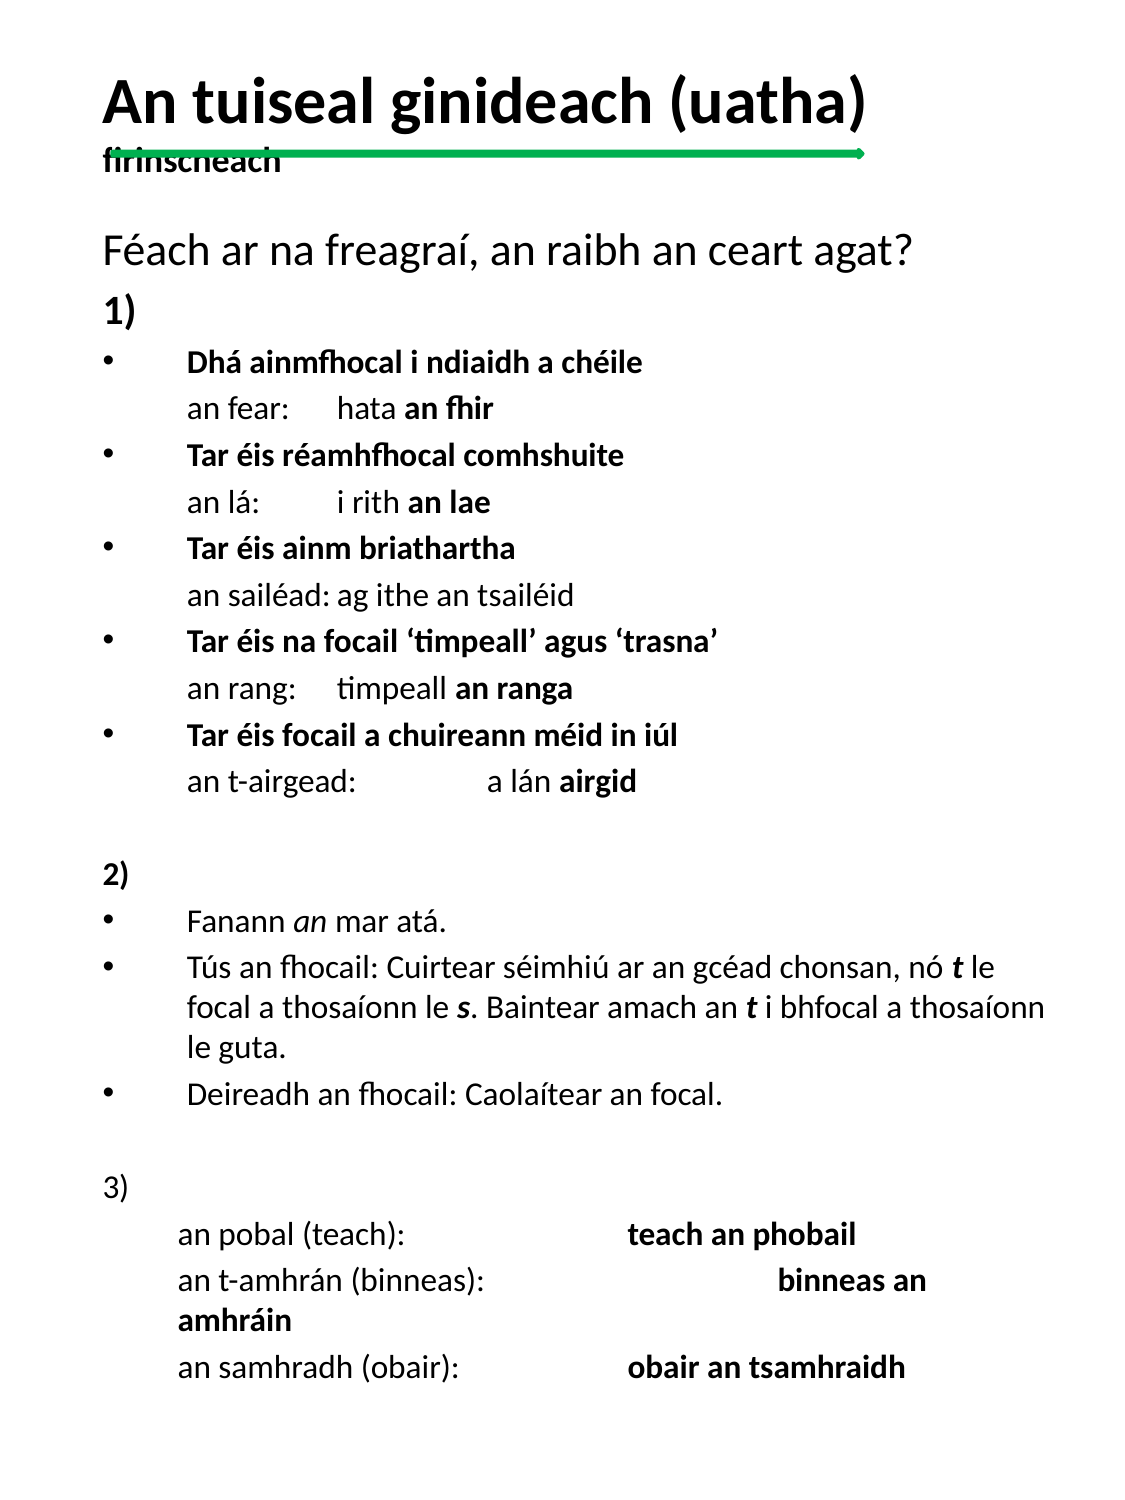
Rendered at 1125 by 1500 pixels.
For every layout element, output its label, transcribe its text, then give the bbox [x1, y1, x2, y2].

title An tuiseal ginideach (uatha) firinscneach [87, 50, 1088, 188]
text_box [110, 148, 865, 160]
subtitle Féach ar na freagraí, an raibh an ceart agat? 1) Dhá ainmfhocal i ndiaidh a chéile an fear: hata an fhir Tar éis réamhfhocal comhshuite an lá: i rith an lae Tar éis ainm briathartha an sailéad: ag ithe an tsailéid Tar éis na focail ‘timpeall’ agus ‘trasna’ an rang: timpeall an ranga Tar éis focail a chuireann méid in iúl an t-airgead: a lán airgid 2) Fanann an mar atá. Tús an fhocail: Cuirtear séimhiú ar an gcéad chonsan, nó t le focal a thosaíonn le s. Baintear amach an t i bhfocal a thosaíonn le guta. Deireadh an fhocail: Caolaítear an focal. 3) an pobal (teach): teach an phobail an t-amhrán (binneas): binneas an amhráin an samhradh (obair): obair an tsamhraidh [87, 212, 1063, 1438]
